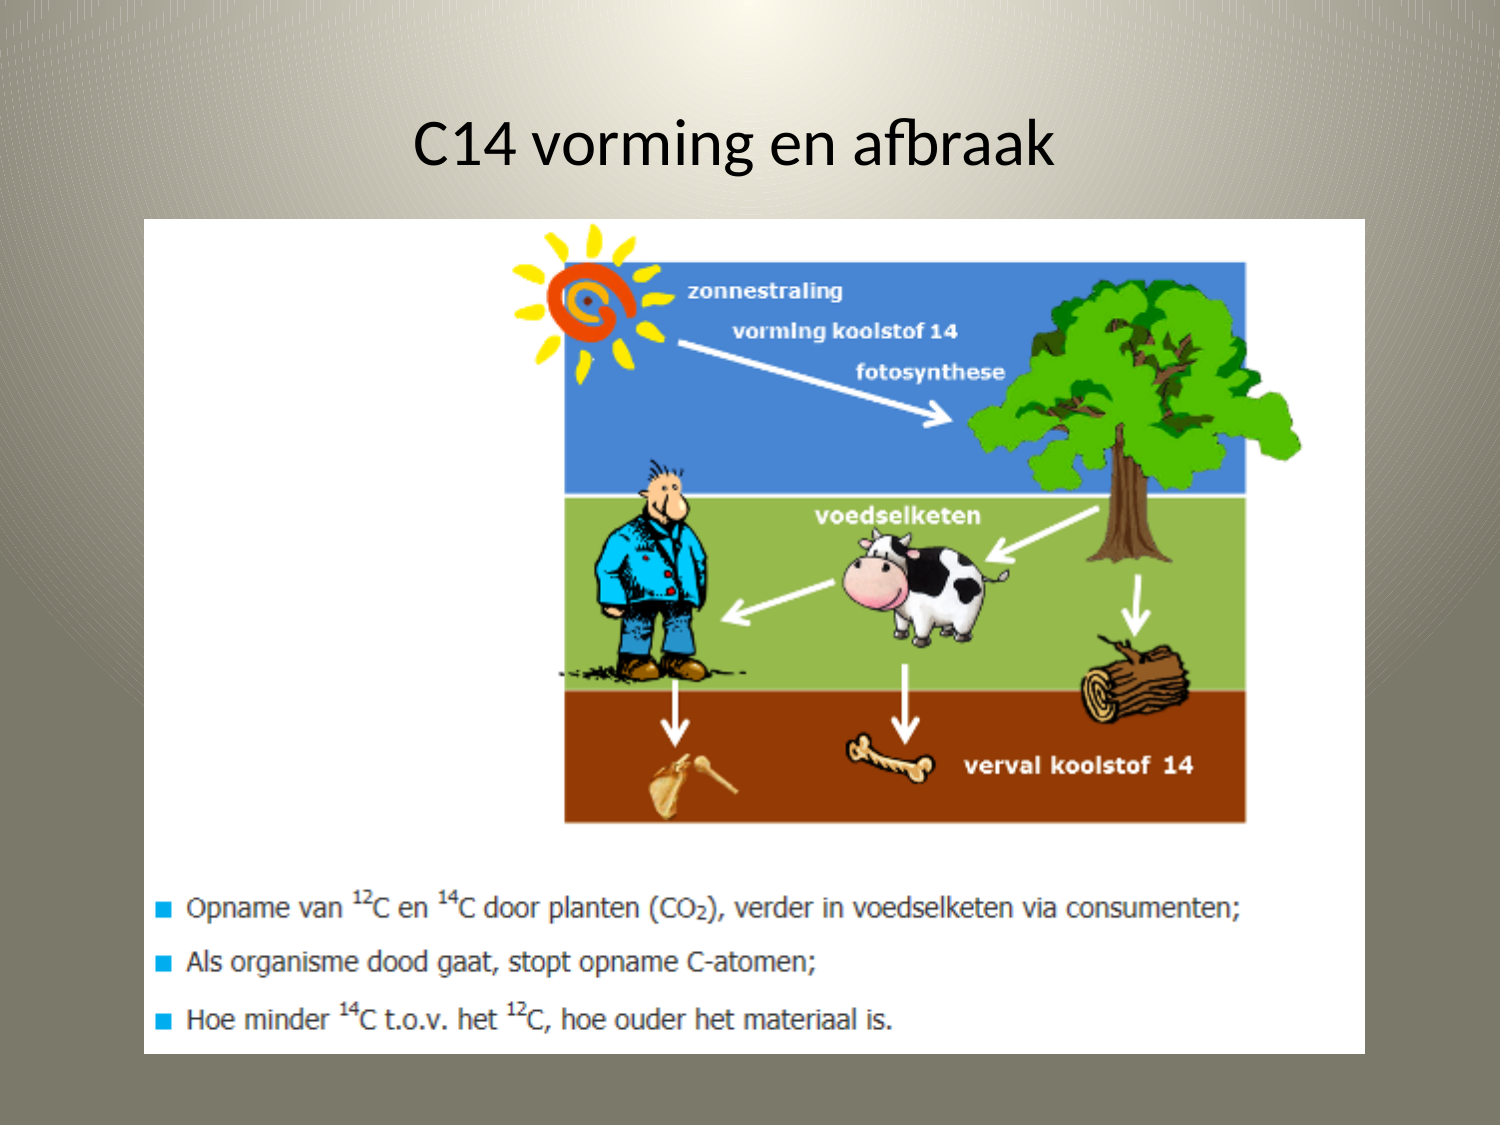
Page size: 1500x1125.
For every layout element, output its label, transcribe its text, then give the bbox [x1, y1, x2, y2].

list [143, 219, 1365, 1054]
title C14 vorming en afbraak [75, 45, 1425, 233]
